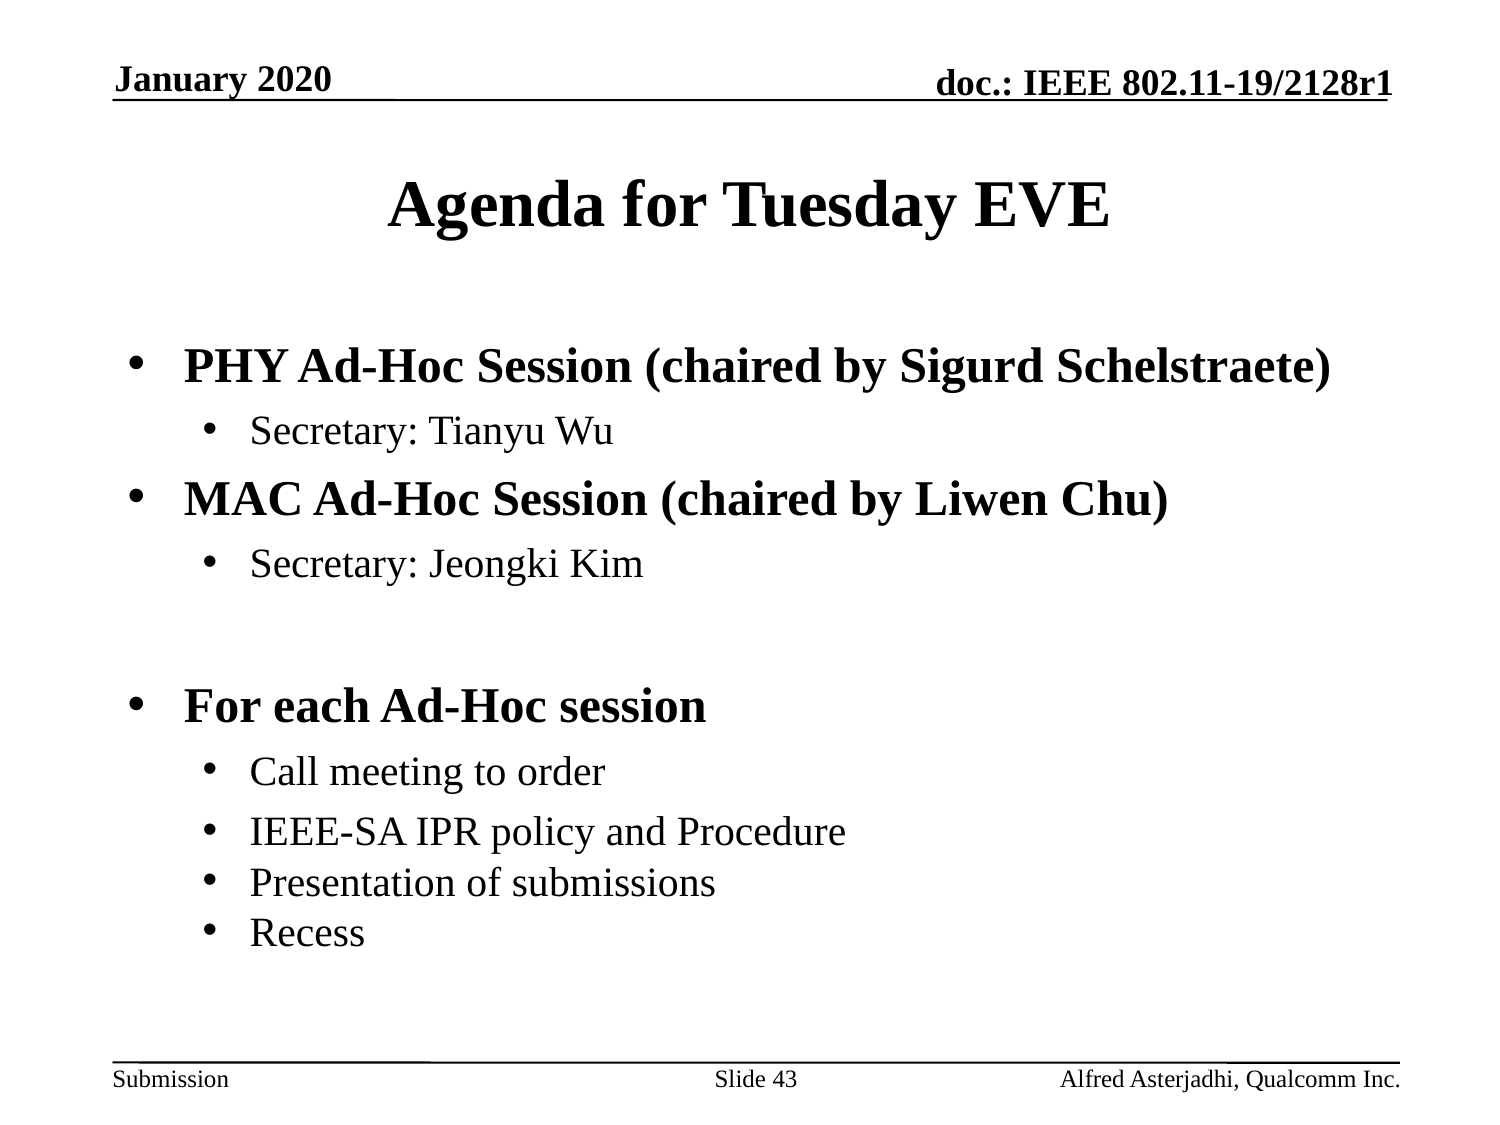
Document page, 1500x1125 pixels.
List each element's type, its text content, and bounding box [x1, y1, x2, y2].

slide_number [114, 54, 493, 100]
title Agenda for Tuesday EVE [112, 112, 1388, 288]
slide_number Slide 43 [712, 1061, 800, 1123]
footer Alfred Asterjadhi, Qualcomm Inc. [878, 1061, 1402, 1093]
list PHY Ad-Hoc Session (chaired by Sigurd Schelstraete) Secretary: Tianyu Wu MAC Ad-Hoc Session (chaired by Liwen Chu) Secretary: Jeongki Kim For each Ad-Hoc session Call meeting to order IEEE-SA IPR policy and Procedure Presentation of submissions Recess [112, 324, 1388, 1000]
